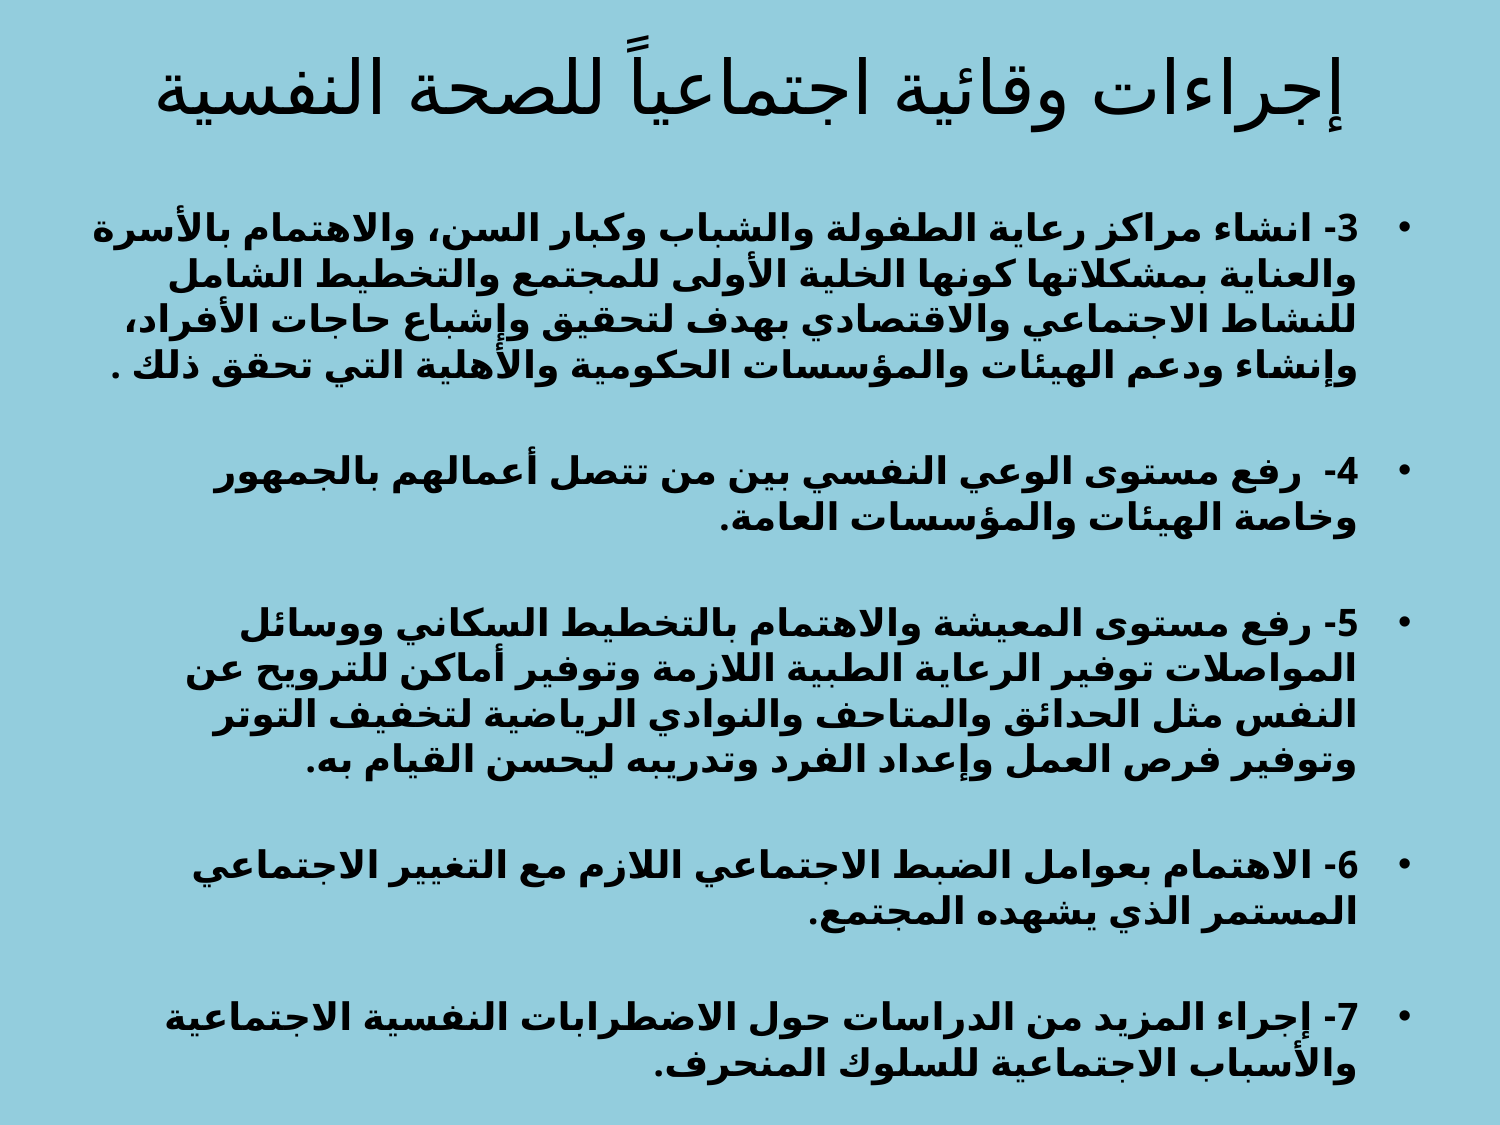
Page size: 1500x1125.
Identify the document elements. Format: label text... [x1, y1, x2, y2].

list 3- انشاء مراكز رعاية الطفولة والشباب وكبار السن، والاهتمام بالأسرة والعناية بمشكلاتها كونها الخلية الأولى للمجتمع والتخطيط الشامل للنشاط الاجتماعي والاقتصادي بهدف لتحقيق وإشباع حاجات الأفراد، وإنشاء ودعم الهيئات والمؤسسات الحكومية والأهلية التي تحقق ذلك . 4- رفع مستوى الوعي النفسي بين من تتصل أعمالهم بالجمهور وخاصة الهيئات والمؤسسات العامة. 5- رفع مستوى المعيشة والاهتمام بالتخطيط السكاني ووسائل المواصلات توفير الرعاية الطبية اللازمة وتوفير أماكن للترويح عن النفس مثل الحدائق والمتاحف والنوادي الرياضية لتخفيف التوتر وتوفير فرص العمل وإعداد الفرد وتدريبه ليحسن القيام به. 6- الاهتمام بعوامل الضبط الاجتماعي اللازم مع التغيير الاجتماعي المستمر الذي يشهده المجتمع. 7- إجراء المزيد من الدراسات حول الاضطرابات النفسية الاجتماعية والأسباب الاجتماعية للسلوك المنحرف. [75, 196, 1425, 1106]
title إجراءات وقائية اجتماعياً للصحة النفسية [75, 19, 1425, 149]
